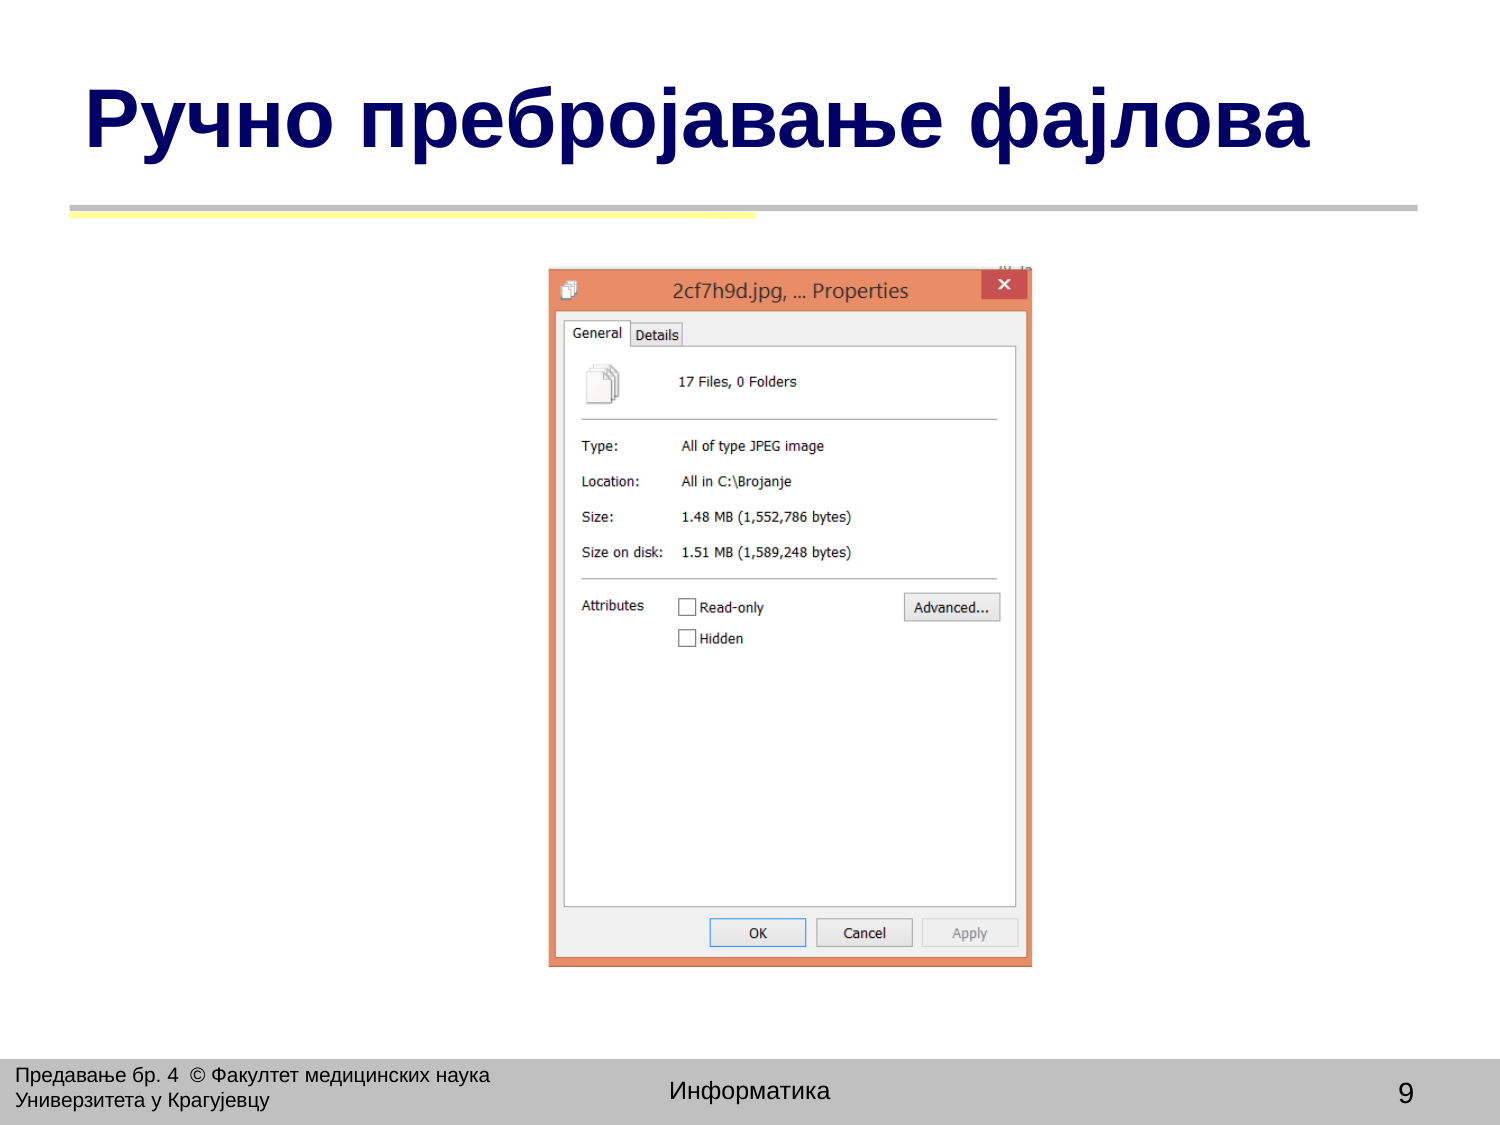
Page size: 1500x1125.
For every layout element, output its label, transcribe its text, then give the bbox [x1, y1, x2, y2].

footer Информатика [512, 1066, 988, 1125]
picture [548, 266, 1033, 967]
slide_number Предавање бр. 4 © Факултет медицинских наука Универзитета у Крагујевцу [0, 1053, 602, 1108]
title Ручно пребројавање фајлова [69, 19, 1426, 208]
slide_number 9 [1079, 1066, 1430, 1125]
